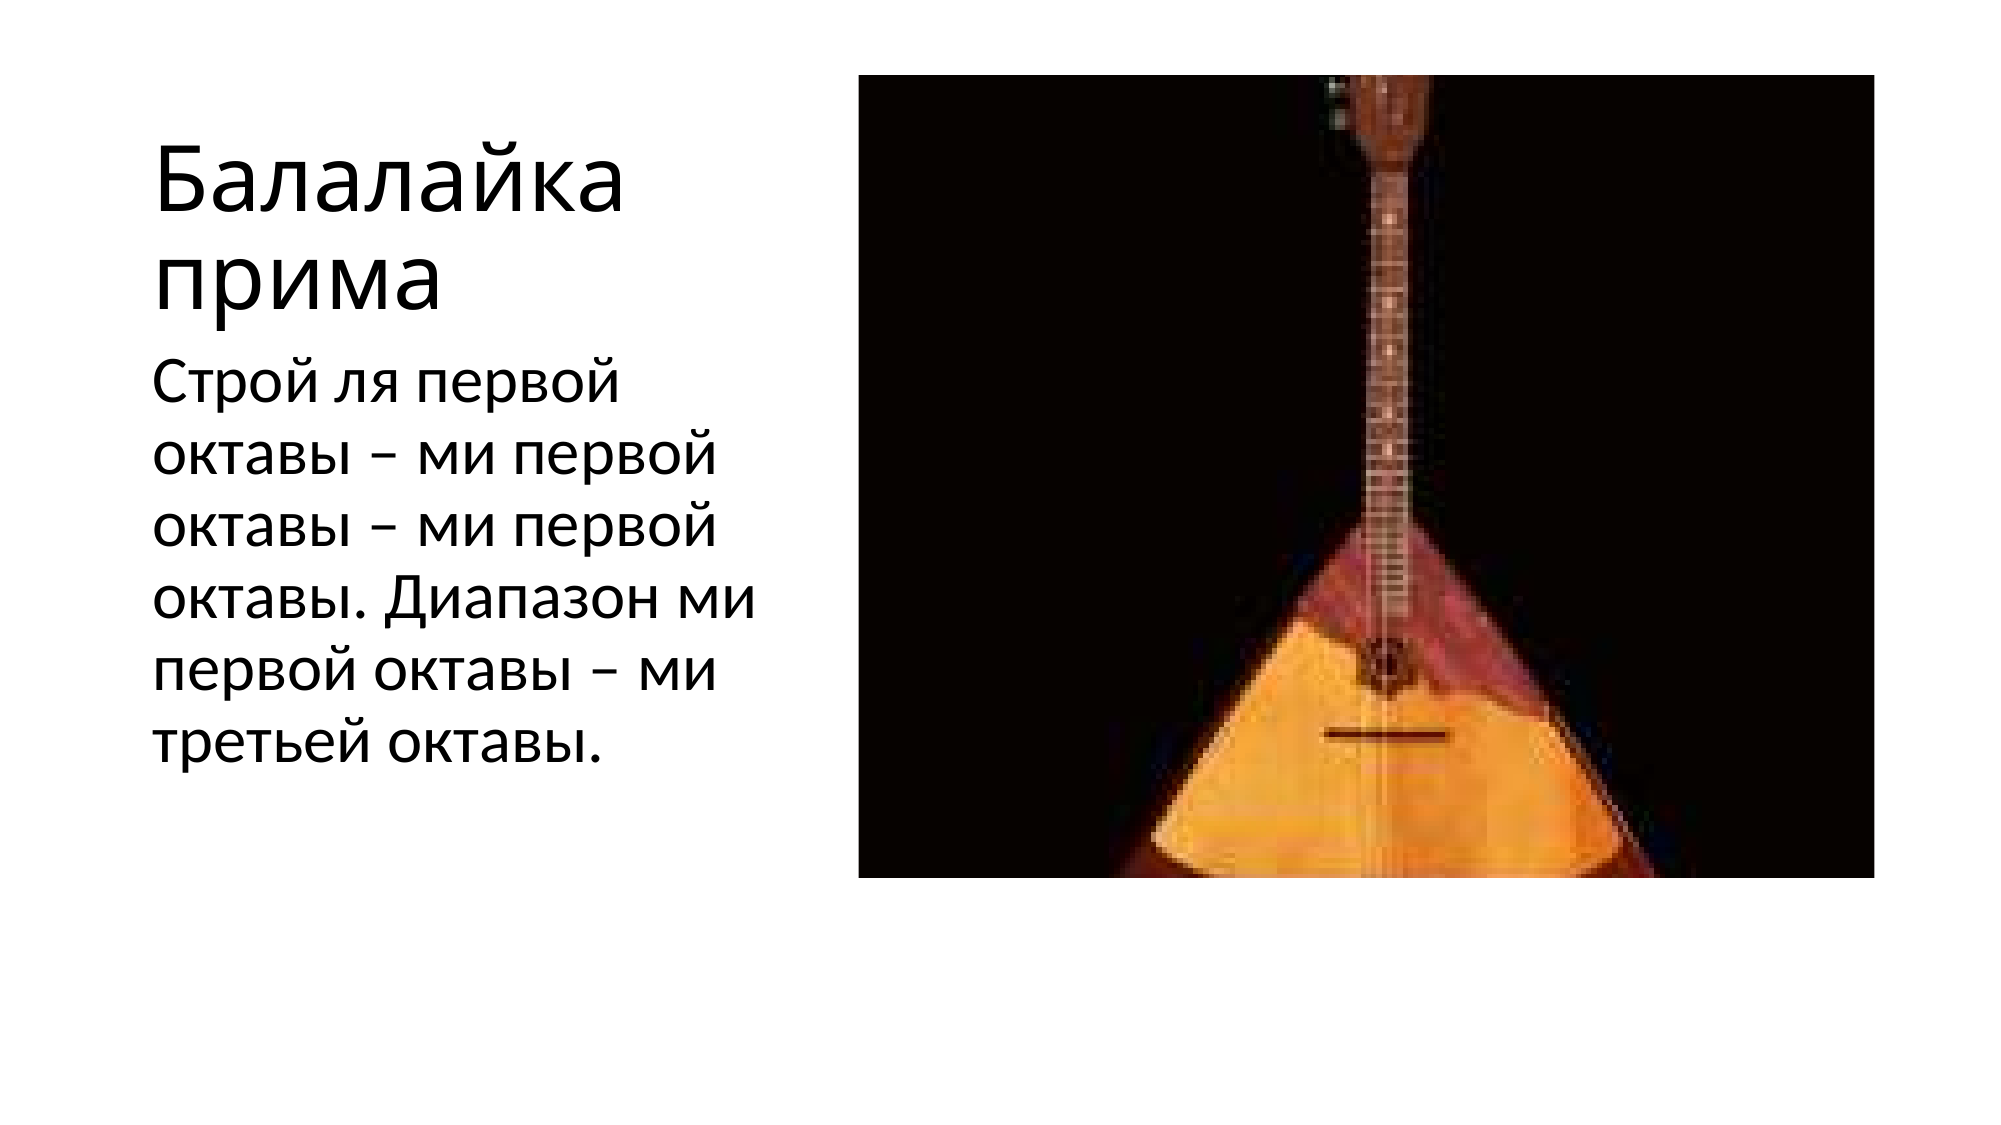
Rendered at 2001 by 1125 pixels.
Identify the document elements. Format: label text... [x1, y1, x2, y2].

title Балалайка прима [137, 75, 783, 337]
picture [858, 74, 1875, 878]
list Строй ля первой октавы – ми первой октавы – ми первой октавы. Диапазон ми первой октавы – ми третьей октавы. [137, 337, 783, 963]
